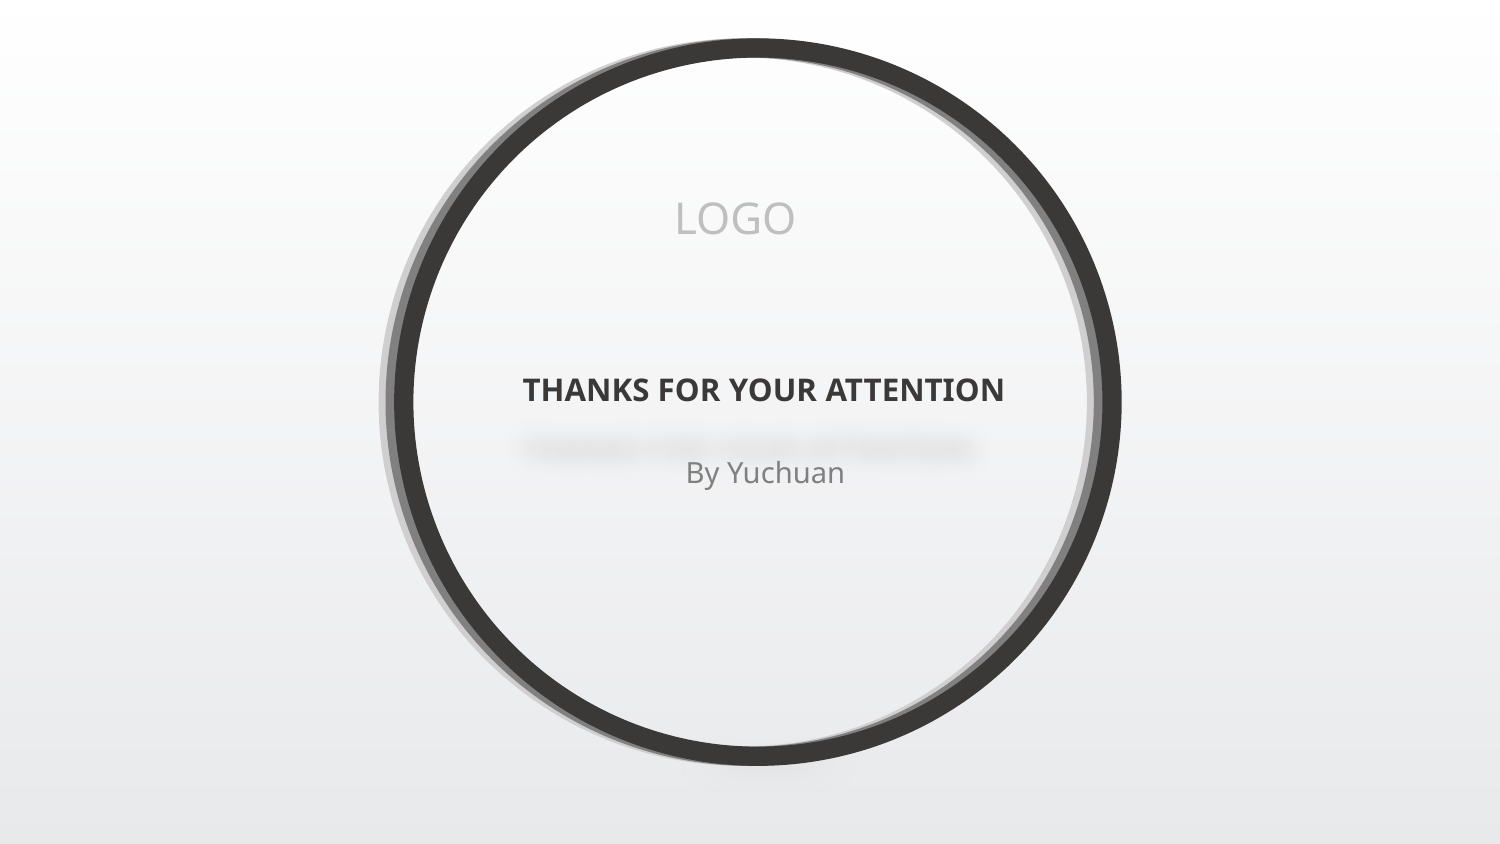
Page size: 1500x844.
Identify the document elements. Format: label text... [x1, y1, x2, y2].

text_box [394, 48, 719, 756]
text_box By Yuchuan [674, 448, 857, 495]
text_box THANKS FOR YOUR ATTENTION [511, 365, 1018, 414]
text_box [402, 46, 1114, 758]
text_box [387, 49, 702, 755]
text_box LOGO [662, 185, 808, 249]
